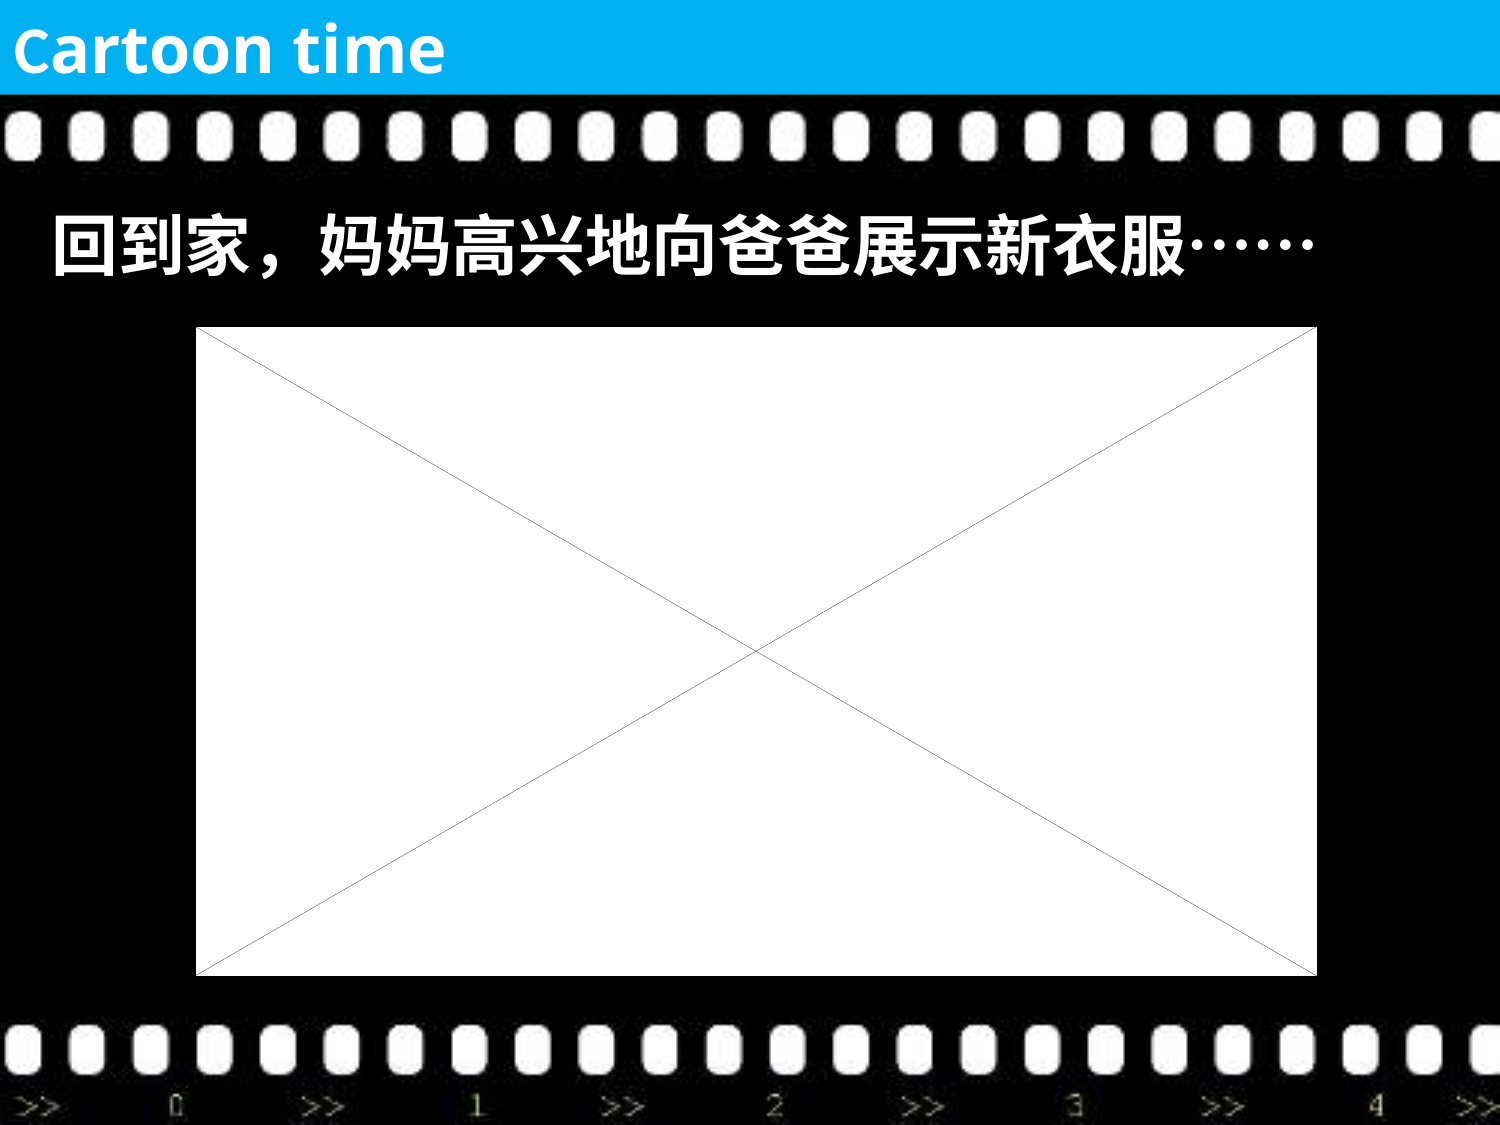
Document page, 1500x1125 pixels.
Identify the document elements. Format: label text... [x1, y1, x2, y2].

picture [0, 96, 1500, 1125]
text_box Cartoon time [0, 0, 1500, 93]
